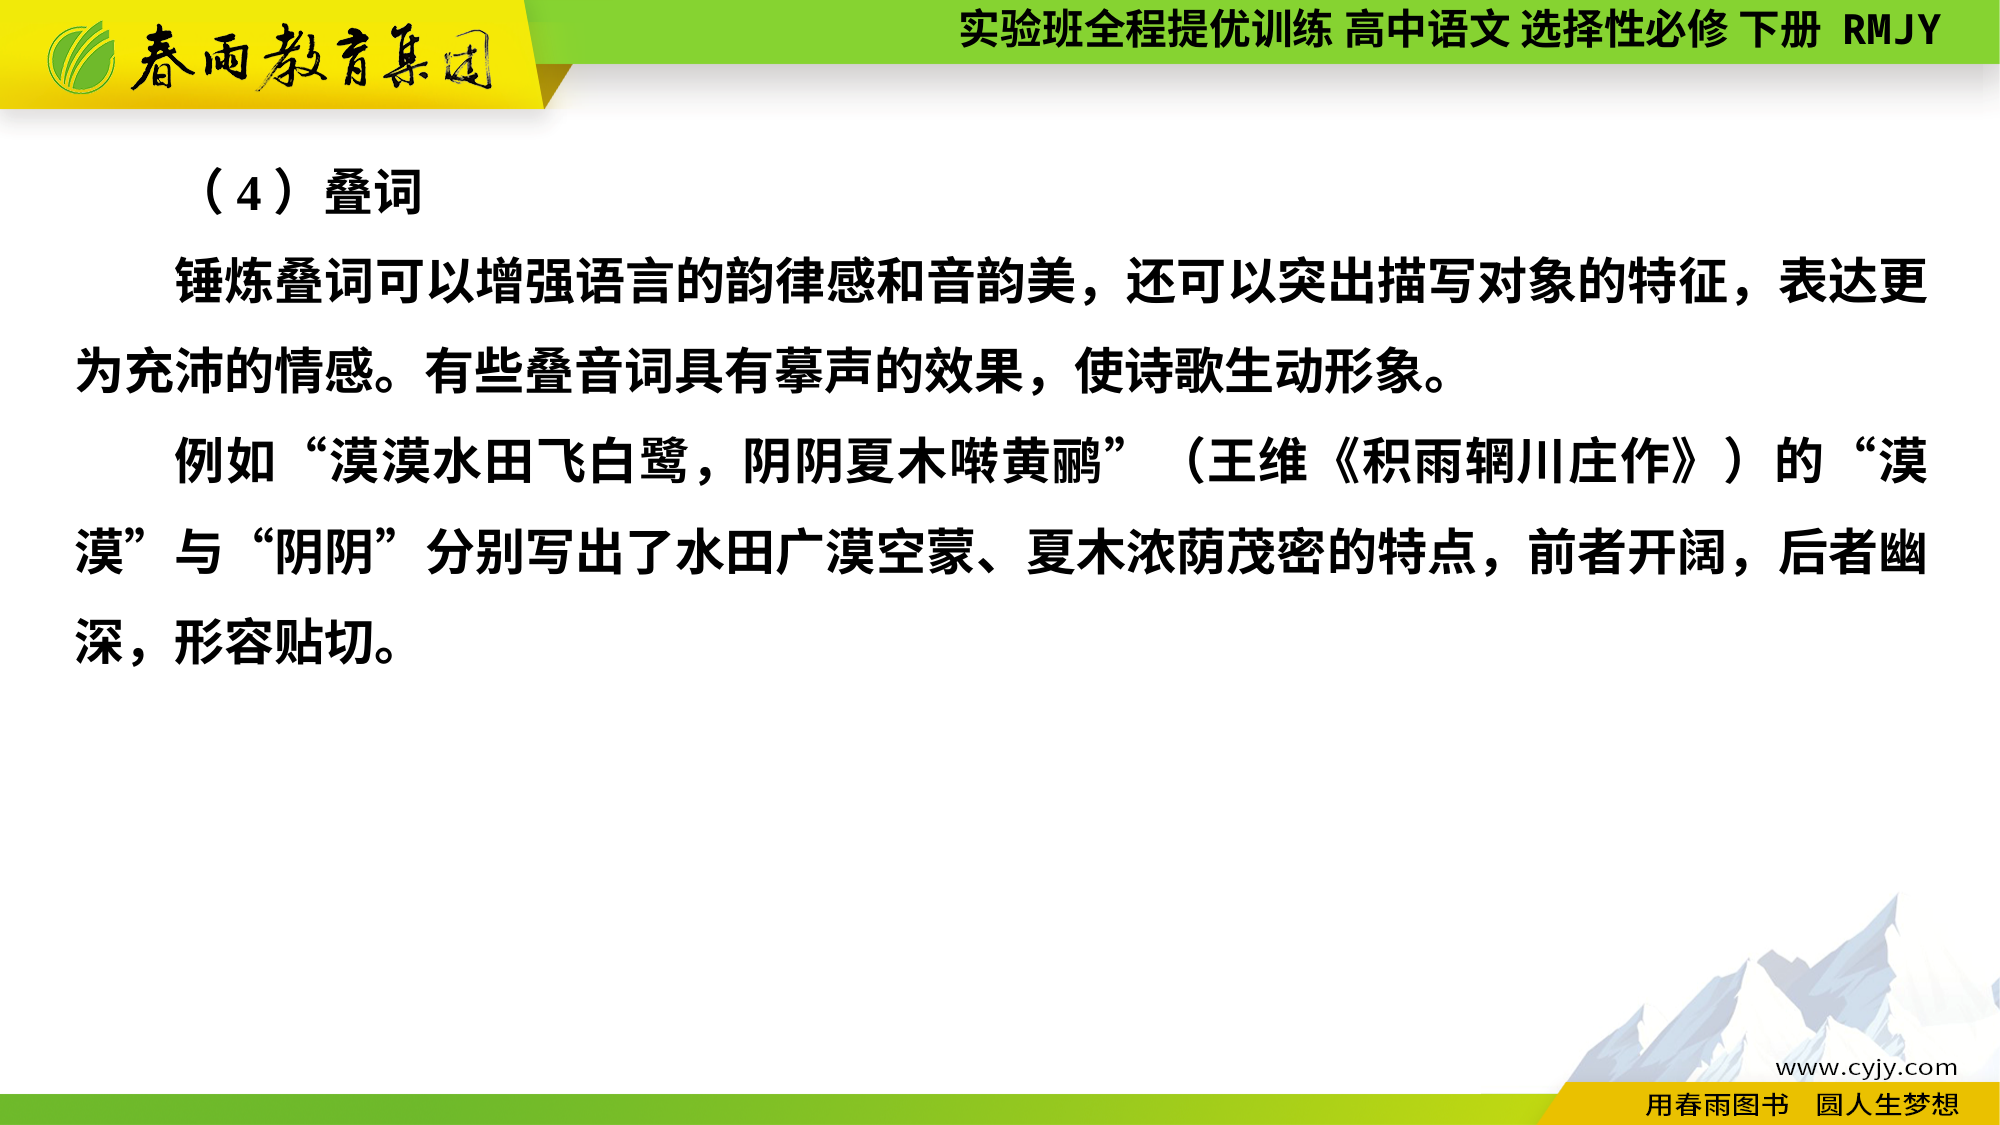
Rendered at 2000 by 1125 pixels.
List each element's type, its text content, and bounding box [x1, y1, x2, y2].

list （4）叠词 锤炼叠词可以增强语言的韵律感和音韵美，还可以突出描写对象的特征，表达更为充沛的情感。有些叠音词具有摹声的效果，使诗歌生动形象。 例如“漠漠水田飞白鹭，阴阴夏木啭黄鹂”（王维《积雨辋川庄作》）的“漠漠”与“阴阴”分别写出了水田广漠空蒙、夏木浓荫茂密的特点，前者开阔，后者幽深，形容贴切。 [59, 122, 1944, 683]
picture [0, 0, 2000, 1125]
